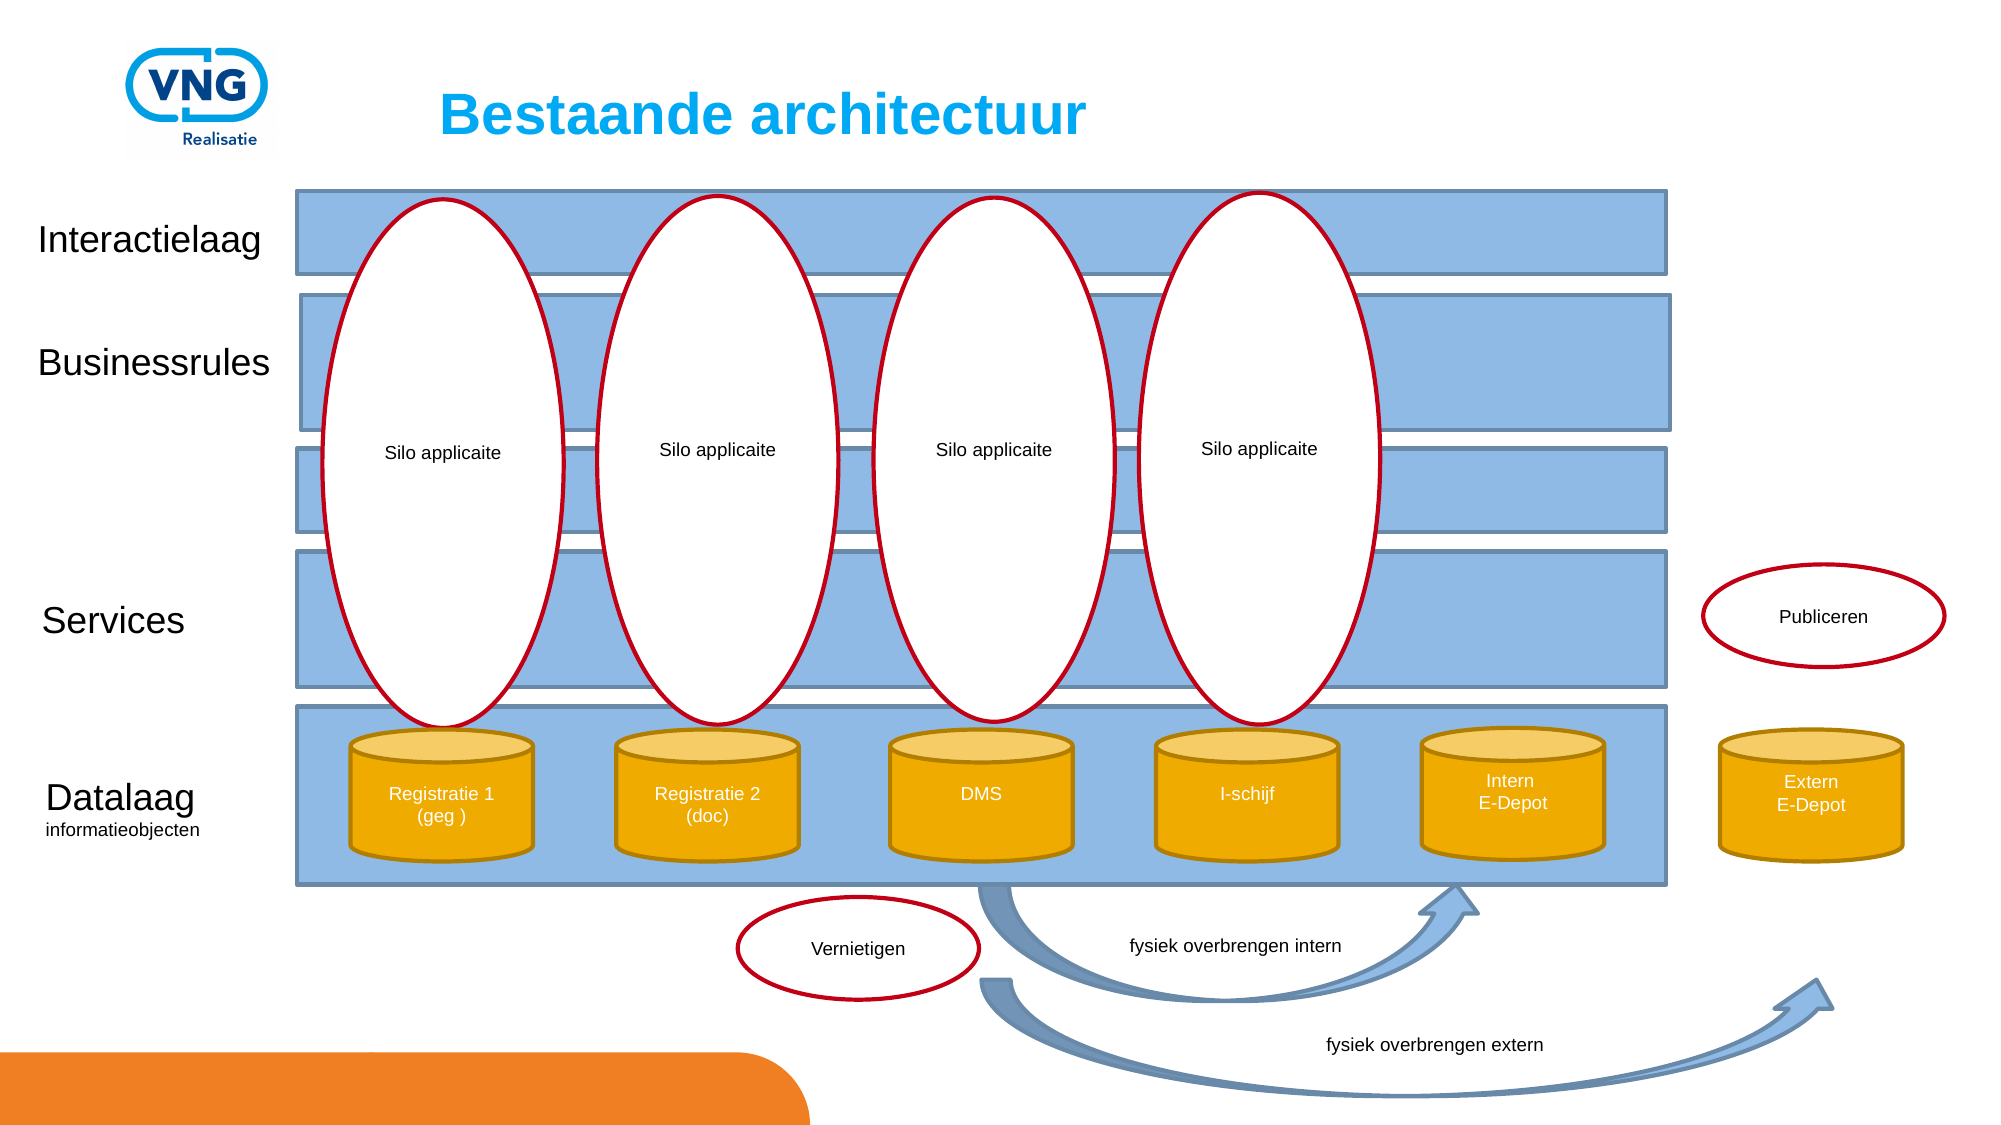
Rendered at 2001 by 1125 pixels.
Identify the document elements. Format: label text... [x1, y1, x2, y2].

text_box [734, 195, 986, 276]
text_box [299, 293, 348, 432]
text_box Silo applicaite [595, 193, 841, 727]
text_box [1113, 446, 1141, 534]
picture [124, 40, 278, 159]
text_box [979, 977, 1835, 1099]
text_box [1090, 293, 1162, 432]
text_box [510, 549, 653, 689]
text_box [1002, 195, 1235, 276]
text_box Registratie 1 (geg ) [348, 727, 536, 864]
text_box [977, 882, 1480, 1004]
text_box [295, 446, 324, 534]
text_box [782, 549, 932, 689]
text_box [1378, 446, 1668, 534]
text_box [1057, 549, 1195, 689]
text_box [538, 293, 621, 432]
text_box Businessrules [22, 330, 297, 391]
text_box [1285, 195, 1668, 276]
text_box [814, 293, 898, 432]
text_box [295, 704, 1668, 887]
text_box [1324, 549, 1668, 689]
text_box DMS [888, 727, 1075, 864]
text_box Services [26, 588, 301, 649]
text_box Publiceren [1701, 562, 1947, 670]
text_box Silo applicaite [1136, 190, 1383, 727]
text_box Interactielaag [22, 207, 297, 267]
text_box [295, 549, 376, 689]
text_box Vernietigen [735, 894, 982, 1002]
text_box fysiek overbrengen extern [1311, 1025, 1577, 1063]
text_box Bestaande architectuur [419, 66, 1833, 195]
text_box [1357, 293, 1672, 432]
text_box Extern E-Depot [1717, 727, 1905, 864]
text_box [562, 446, 599, 534]
text_box fysiek overbrengen intern [1114, 926, 1403, 964]
text_box Datalaag informatieobjecten [30, 765, 305, 848]
text_box Registratie 2 (doc) [614, 727, 801, 864]
text_box Intern E-Depot [1419, 725, 1607, 862]
text_box [295, 189, 702, 276]
text_box Silo applicaite [320, 197, 566, 727]
text_box [836, 446, 876, 534]
text_box I-schijf [1153, 727, 1341, 864]
text_box Silo applicaite [871, 195, 1117, 724]
